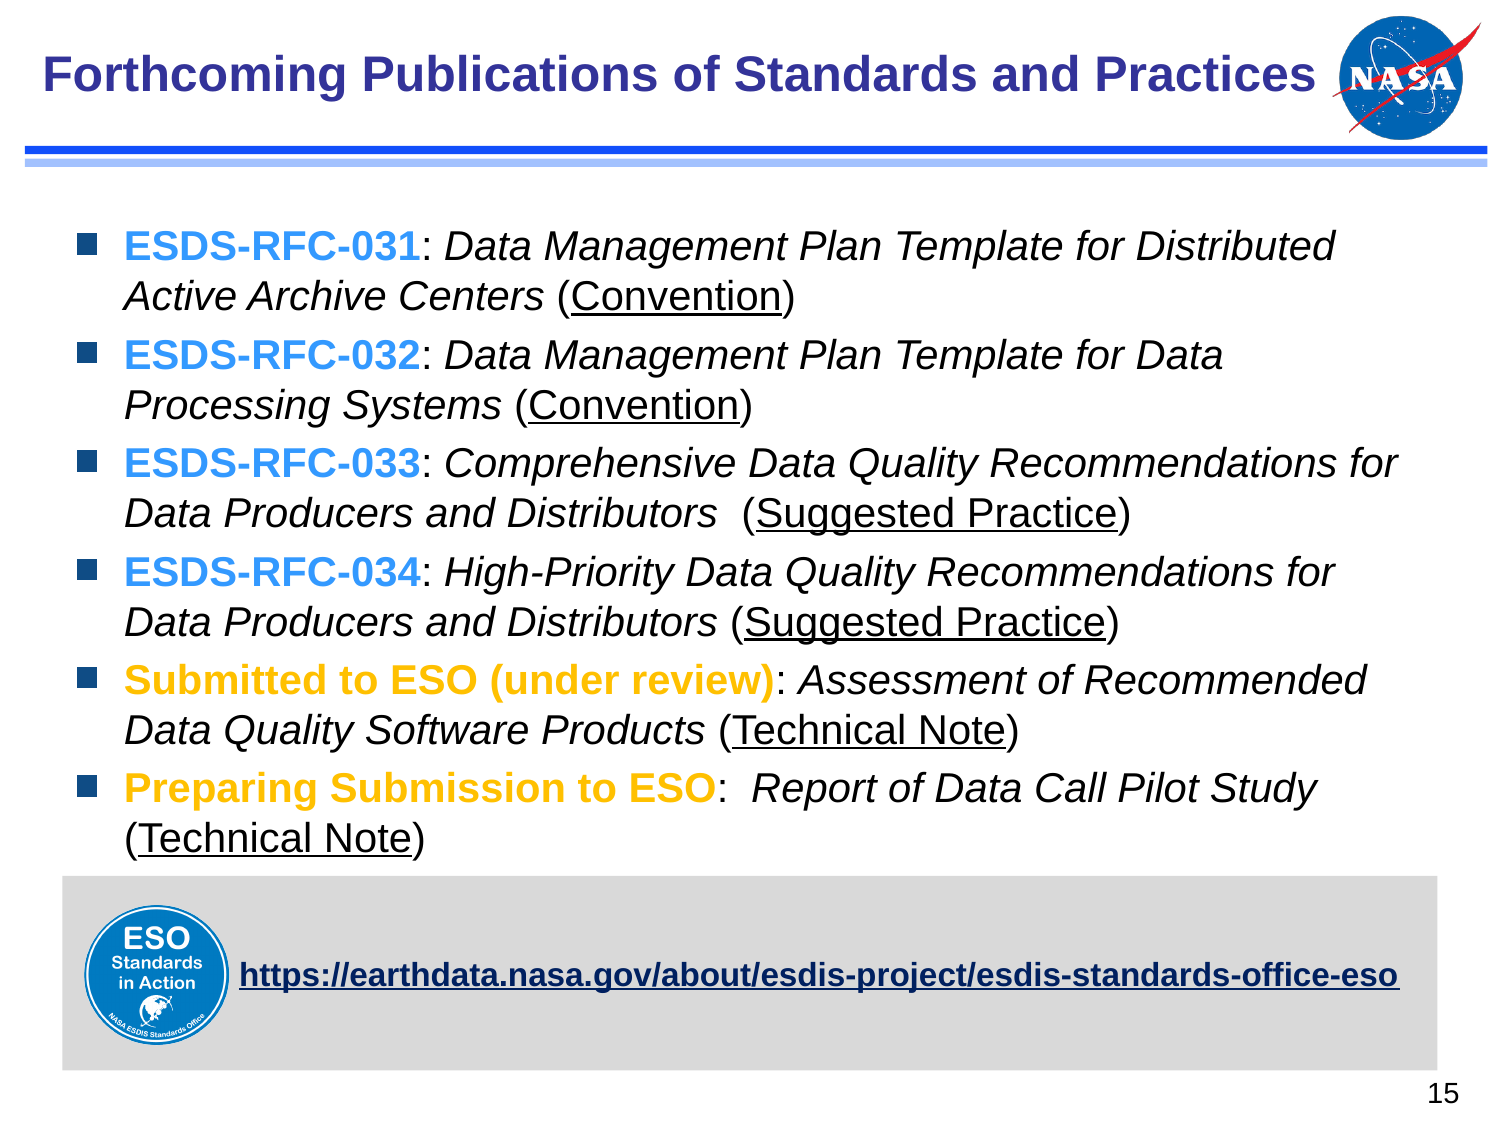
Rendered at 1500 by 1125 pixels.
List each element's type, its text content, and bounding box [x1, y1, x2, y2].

picture [77, 775, 97, 797]
picture [77, 667, 97, 688]
picture [77, 559, 97, 580]
picture [77, 342, 97, 363]
slide_number 15 [1161, 1066, 1475, 1125]
list ESDS-RFC-031: Data Management Plan Template for Distributed Active Archive Centers (Convention) ESDS-RFC-032: Data Management Plan Template for Data Processing Systems (Convention) ESDS-RFC-033: Comprehensive Data Quality Recommendations for Data Producers and Distributors (Suggested Practice) ESDS-RFC-034: High-Priority Data Quality Recommendations for Data Producers and Distributors (Suggested Practice) Submitted to ESO (under review): Assessment of Recommended Data Quality Software Products (Technical Note) Preparing Submission to ESO: Report of Data Call Pilot Study (Technical Note) [62, 211, 1446, 1055]
picture [77, 233, 97, 255]
picture [1317, 0, 1493, 164]
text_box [62, 875, 1438, 1073]
title Forthcoming Publications of Standards and Practices [12, 5, 1312, 147]
picture [77, 450, 97, 472]
